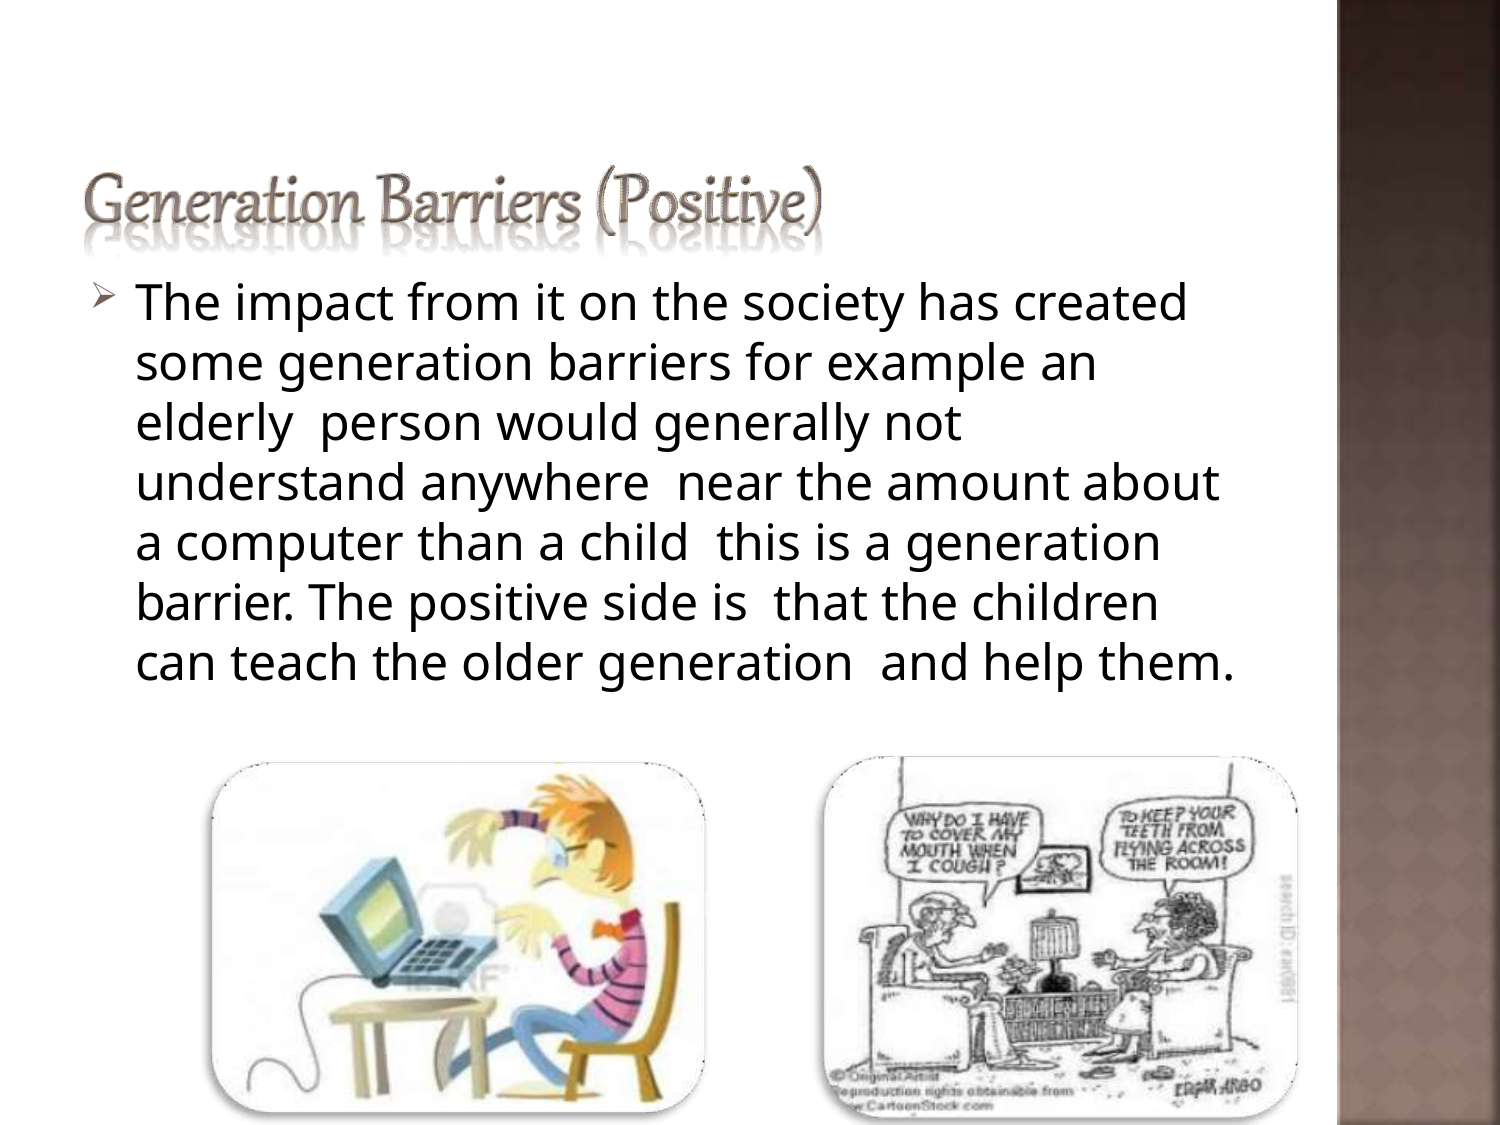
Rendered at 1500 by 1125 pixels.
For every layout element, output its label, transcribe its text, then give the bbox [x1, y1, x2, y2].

text_box The impact from it on the society has created some generation barriers for example an elderly person would generally not understand anywhere near the amount about a computer than a child this is a generation barrier. The positive side is that the children can teach the older generation and help them. [87, 267, 1245, 691]
text_box [83, 220, 823, 279]
text_box [195, 755, 714, 1125]
text_box [807, 749, 1307, 1125]
text_box [1337, 0, 1500, 1125]
text_box [84, 165, 822, 236]
